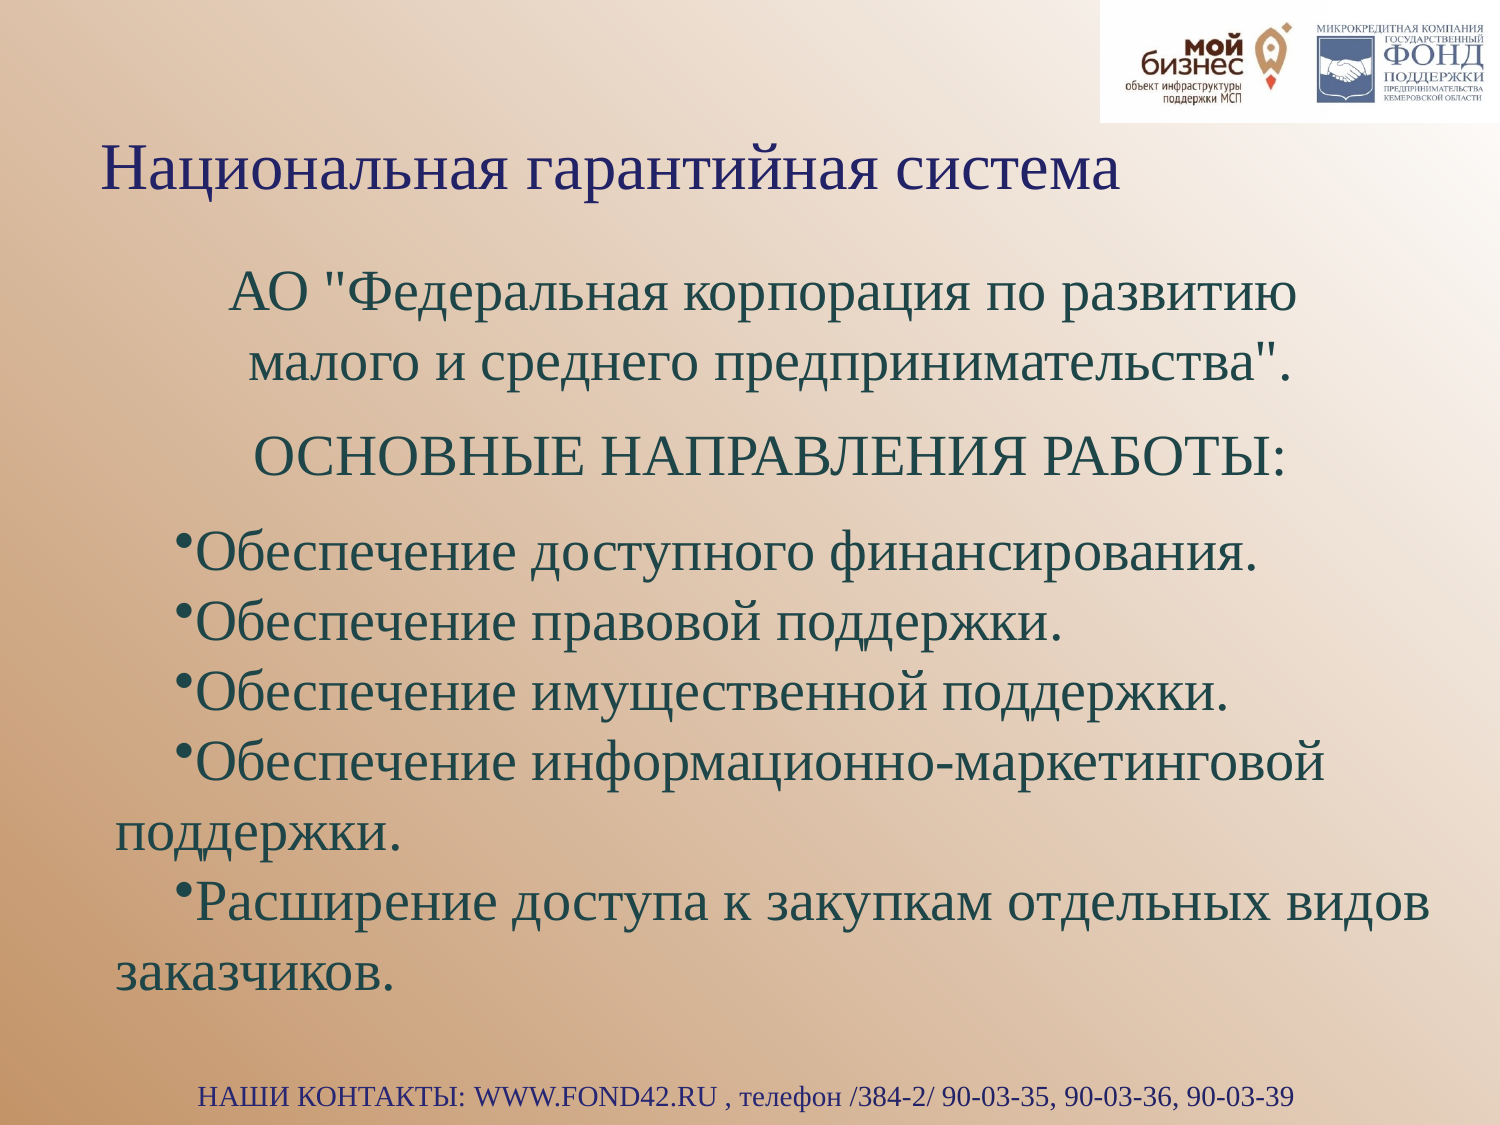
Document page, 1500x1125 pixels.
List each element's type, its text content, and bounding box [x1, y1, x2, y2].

picture [1099, 0, 1500, 124]
list АО "Федеральная корпорация по развитию малого и среднего предпринимательства". ОСНОВНЫЕ НАПРАВЛЕНИЯ РАБОТЫ: Обеспечение доступного финансирования. Обеспечение правовой поддержки. Обеспечение имущественной поддержки. Обеспечение информационно-маркетинговой поддержки. Расширение доступа к закупкам отдельных видов заказчиков. [41, 244, 1500, 1035]
footer НАШИ КОНТАКТЫ: WWW.FOND42.RU , телефон /384-2/ 90-03-35, 90-03-36, 90-03-39 [0, 1069, 1500, 1124]
title Национальная гарантийная система [3, 90, 1220, 236]
